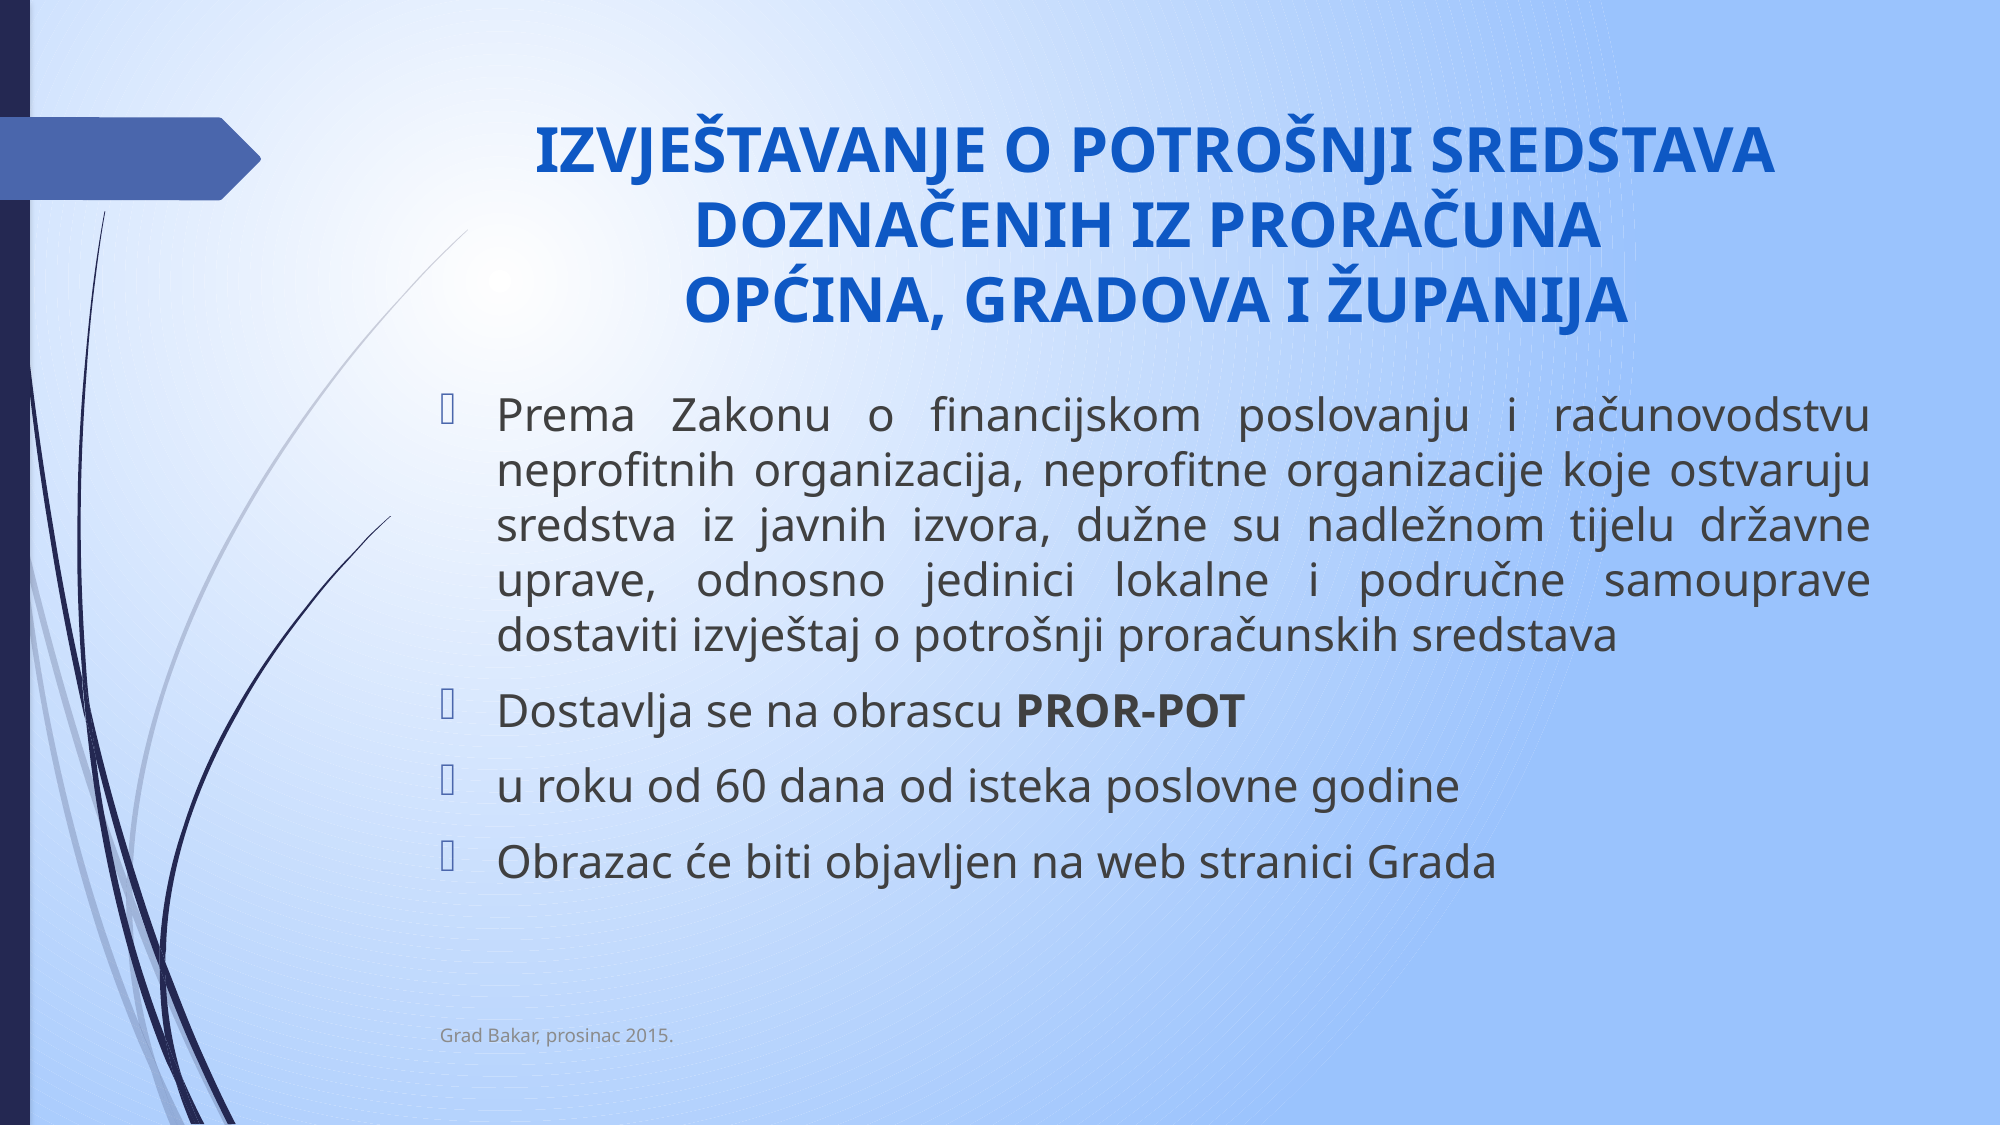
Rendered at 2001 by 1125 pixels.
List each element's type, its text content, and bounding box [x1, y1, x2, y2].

title IZVJEŠTAVANJE O POTROŠNJI SREDSTAVA DOZNAČENIH IZ PRORAČUNA OPĆINA, GRADOVA I ŽUPANIJA [425, 102, 1888, 342]
footer Grad Bakar, prosinac 2015. [424, 1006, 1675, 1067]
list Prema Zakonu o financijskom poslovanju i računovodstvu neprofitnih organizacija, neprofitne organizacije koje ostvaruju sredstva iz javnih izvora, dužne su nadležnom tijelu državne uprave, odnosno jedinici lokalne i područne samouprave dostaviti izvještaj o potrošnji proračunskih sredstava Dostavlja se na obrascu PROR-POT u roku od 60 dana od isteka poslovne godine Obrazac će biti objavljen na web stranici Grada [424, 378, 1888, 970]
